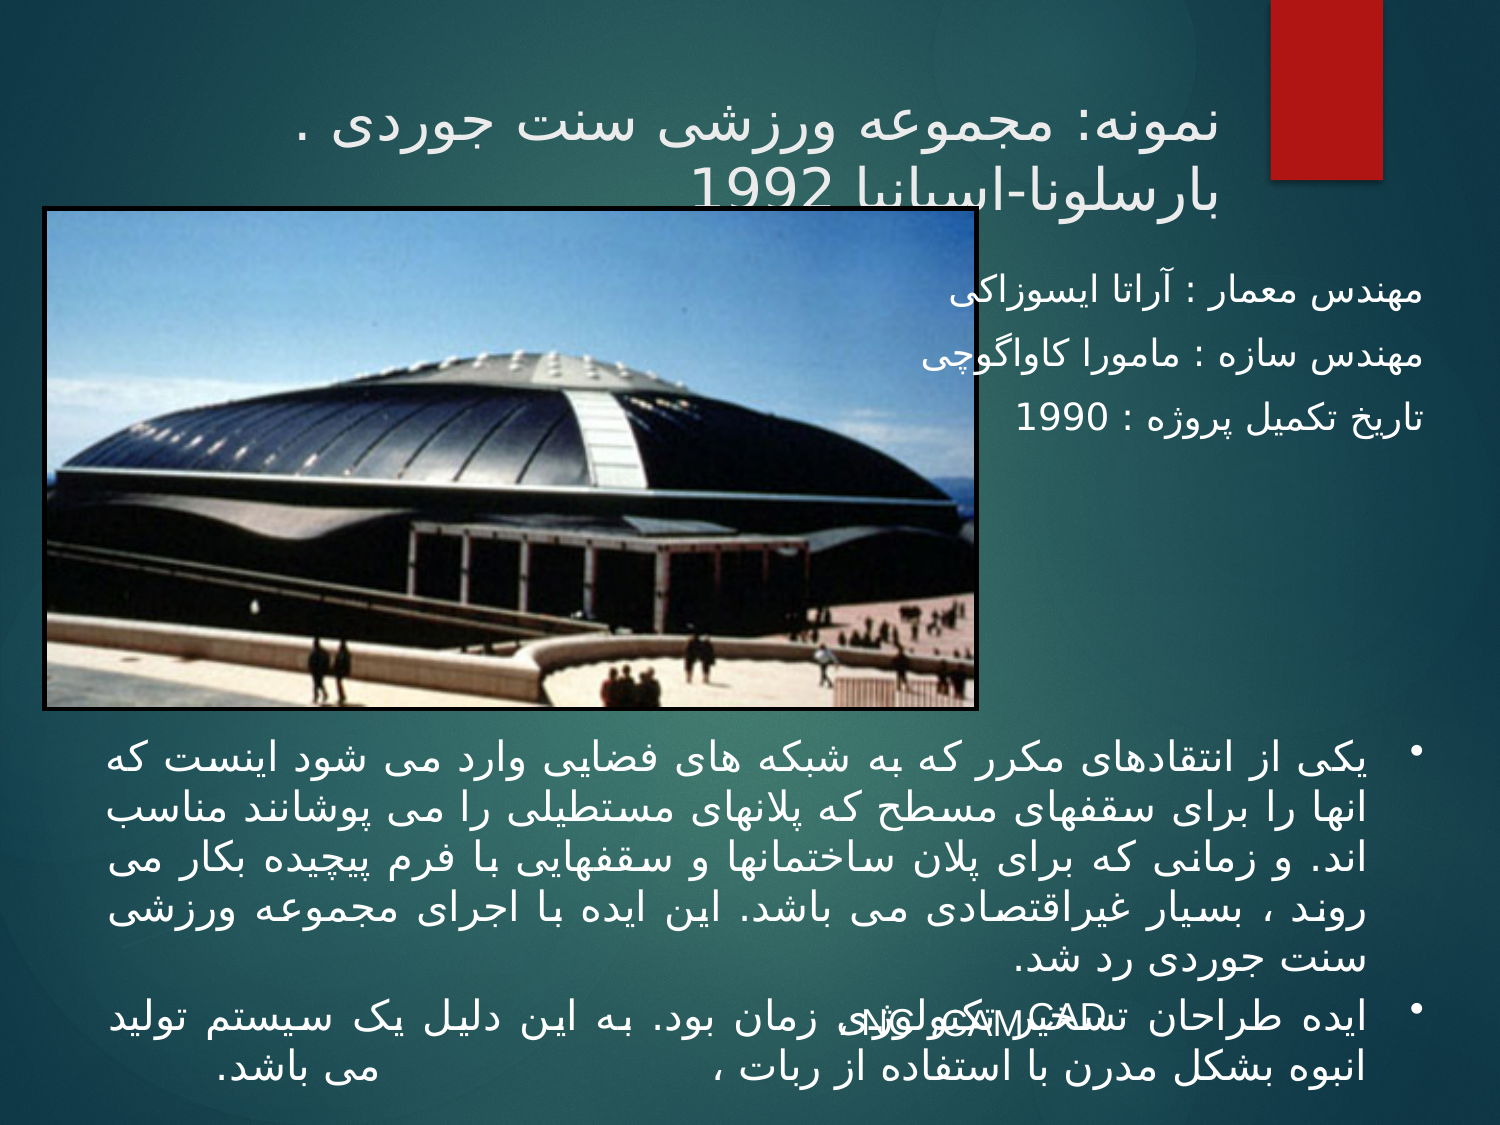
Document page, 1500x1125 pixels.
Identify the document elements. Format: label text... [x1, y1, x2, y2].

picture [46, 210, 975, 707]
text_box یکی از انتقادهای مکرر که به شبکه های فضایی وارد می شود اینست که انها را برای سقفهای مسطح که پلانهای مستطیلی را می پوشانند مناسب اند. و زمانی که برای پلان ساختمانها و سقفهایی با فرم پیچیده بکار می روند ، بسیار غیراقتصادی می باشد. این ایده با اجرای مجموعه ورزشی سنت جوردی رد شد. ایده طراحان تسخیر تکنولوژی زمان بود. به این دلیل یک سیستم تولید انبوه بشکل مدرن با استفاده از ربات ، می باشد. [89, 722, 1440, 1058]
text_box CAD [956, 984, 1122, 1045]
text_box مهندس معمار : آراتا ایسوزاکی مهندس سازه : مامورا کاواگوچی تاریخ تکمیل پروژه : 1990 [980, 257, 1440, 509]
text_box CAM، [930, 991, 1039, 1051]
title نمونه: مجموعه ورزشی سنت جوردی . بارسلونا-اسپانیا 1992 [79, 74, 1237, 257]
text_box NC ، [764, 990, 930, 1051]
